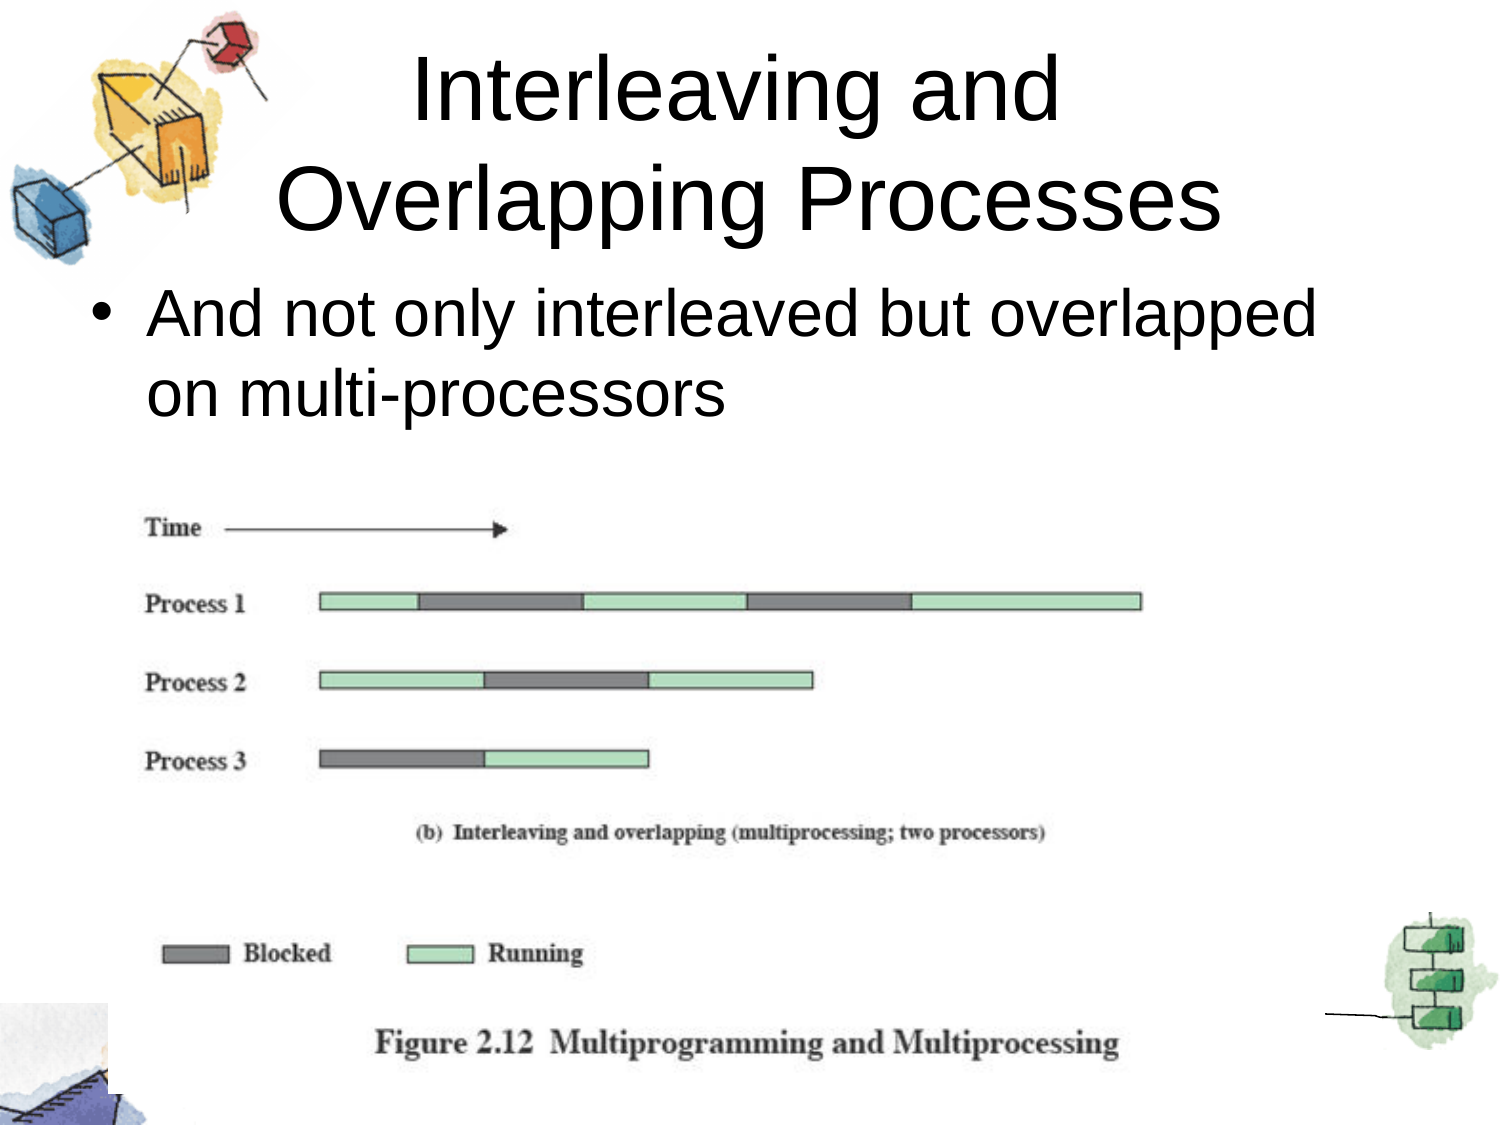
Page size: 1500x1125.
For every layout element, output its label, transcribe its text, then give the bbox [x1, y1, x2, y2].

picture [114, 0, 274, 44]
list And not only interleaved but overlapped on multi-processors [74, 262, 1426, 501]
picture [0, 85, 167, 305]
picture [0, 462, 1326, 1125]
picture [1382, 912, 1500, 1050]
title Interleaving and Overlapping Processes [74, 44, 1426, 233]
